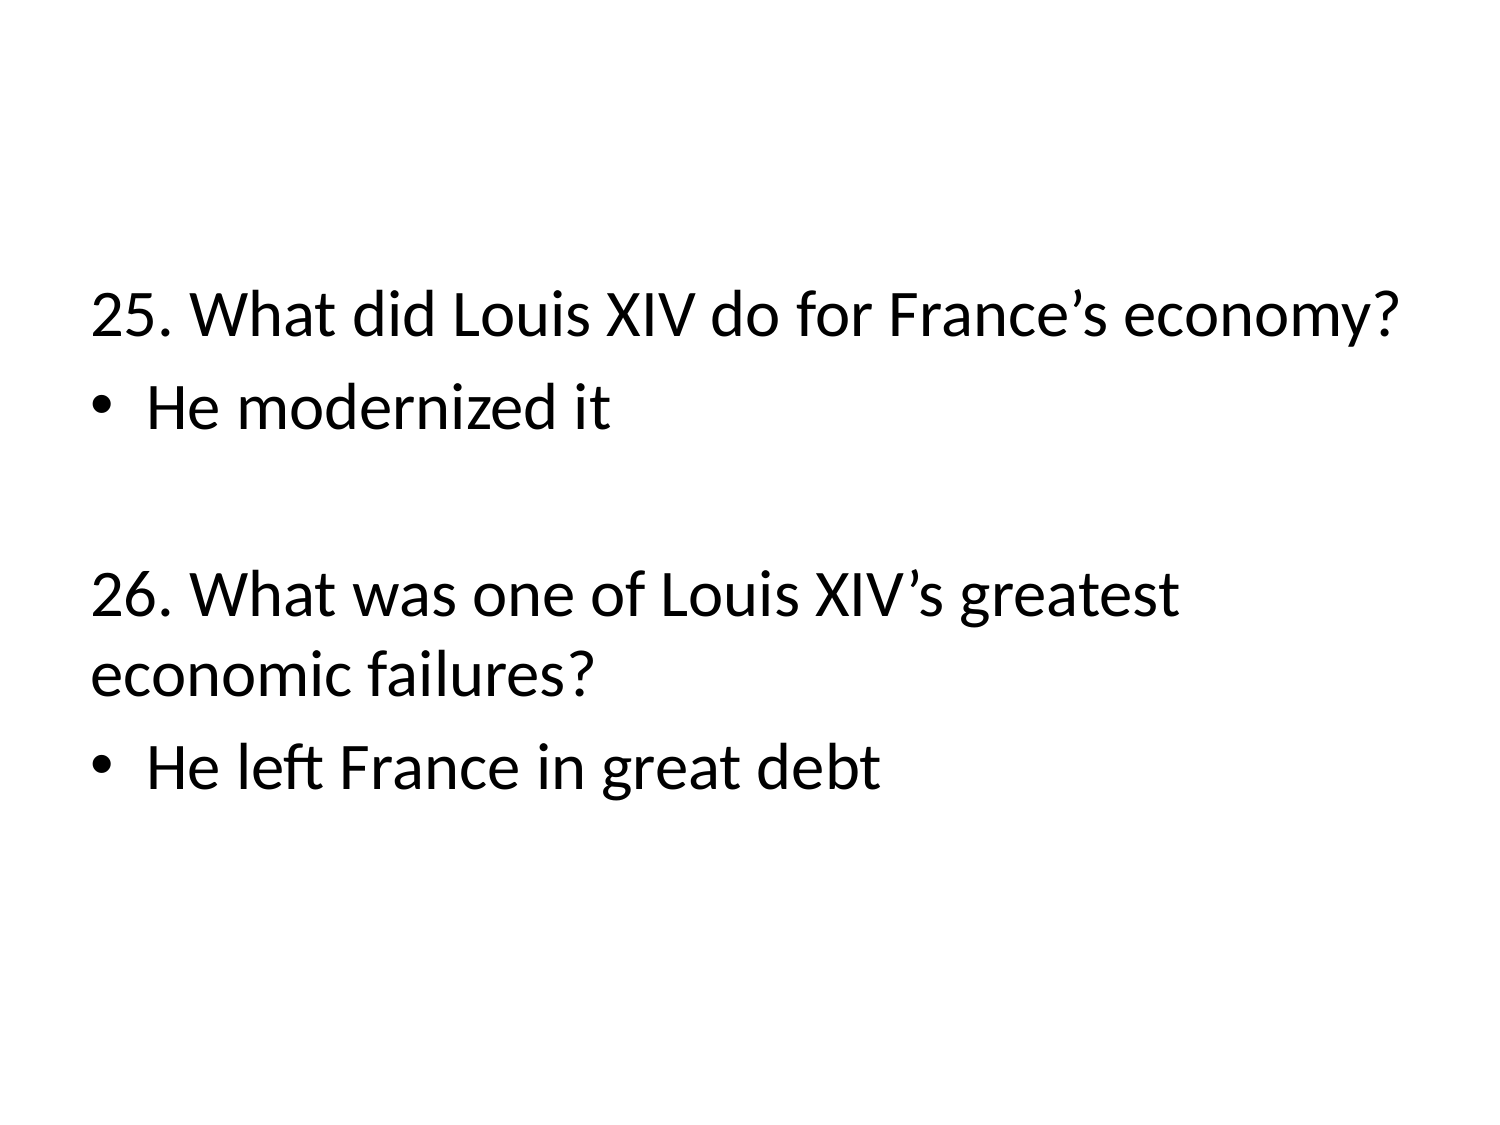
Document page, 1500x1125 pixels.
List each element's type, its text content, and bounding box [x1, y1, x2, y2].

list 25. What did Louis XIV do for France’s economy? He modernized it 26. What was one of Louis XIV’s greatest economic failures? He left France in great debt [75, 262, 1425, 1005]
